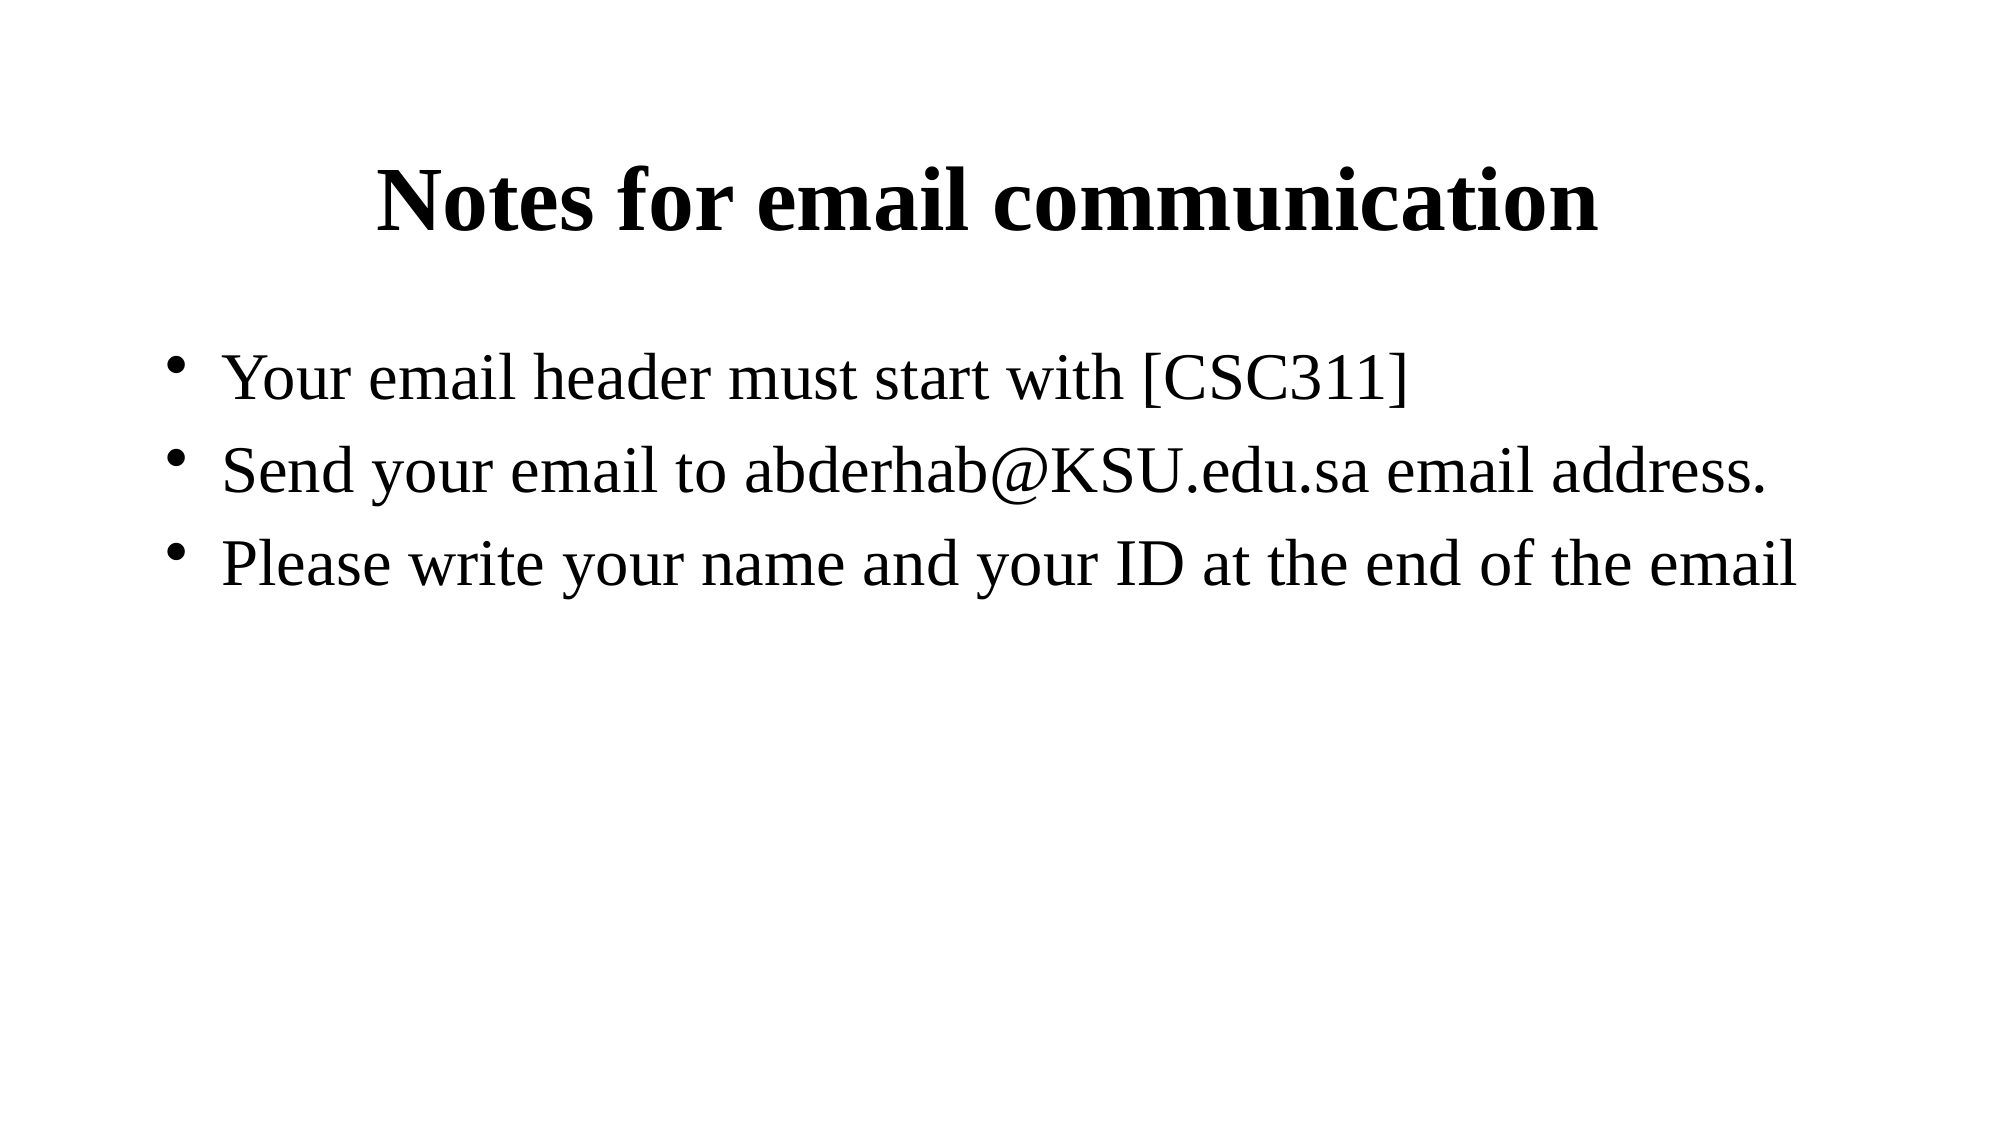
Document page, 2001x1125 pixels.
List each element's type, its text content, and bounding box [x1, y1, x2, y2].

title Notes for email communication [150, 99, 1850, 288]
list Your email header must start with [CSC311] Send your email to abderhab@KSU.edu.sa email address. Please write your name and your ID at the end of the email [150, 324, 1850, 1000]
